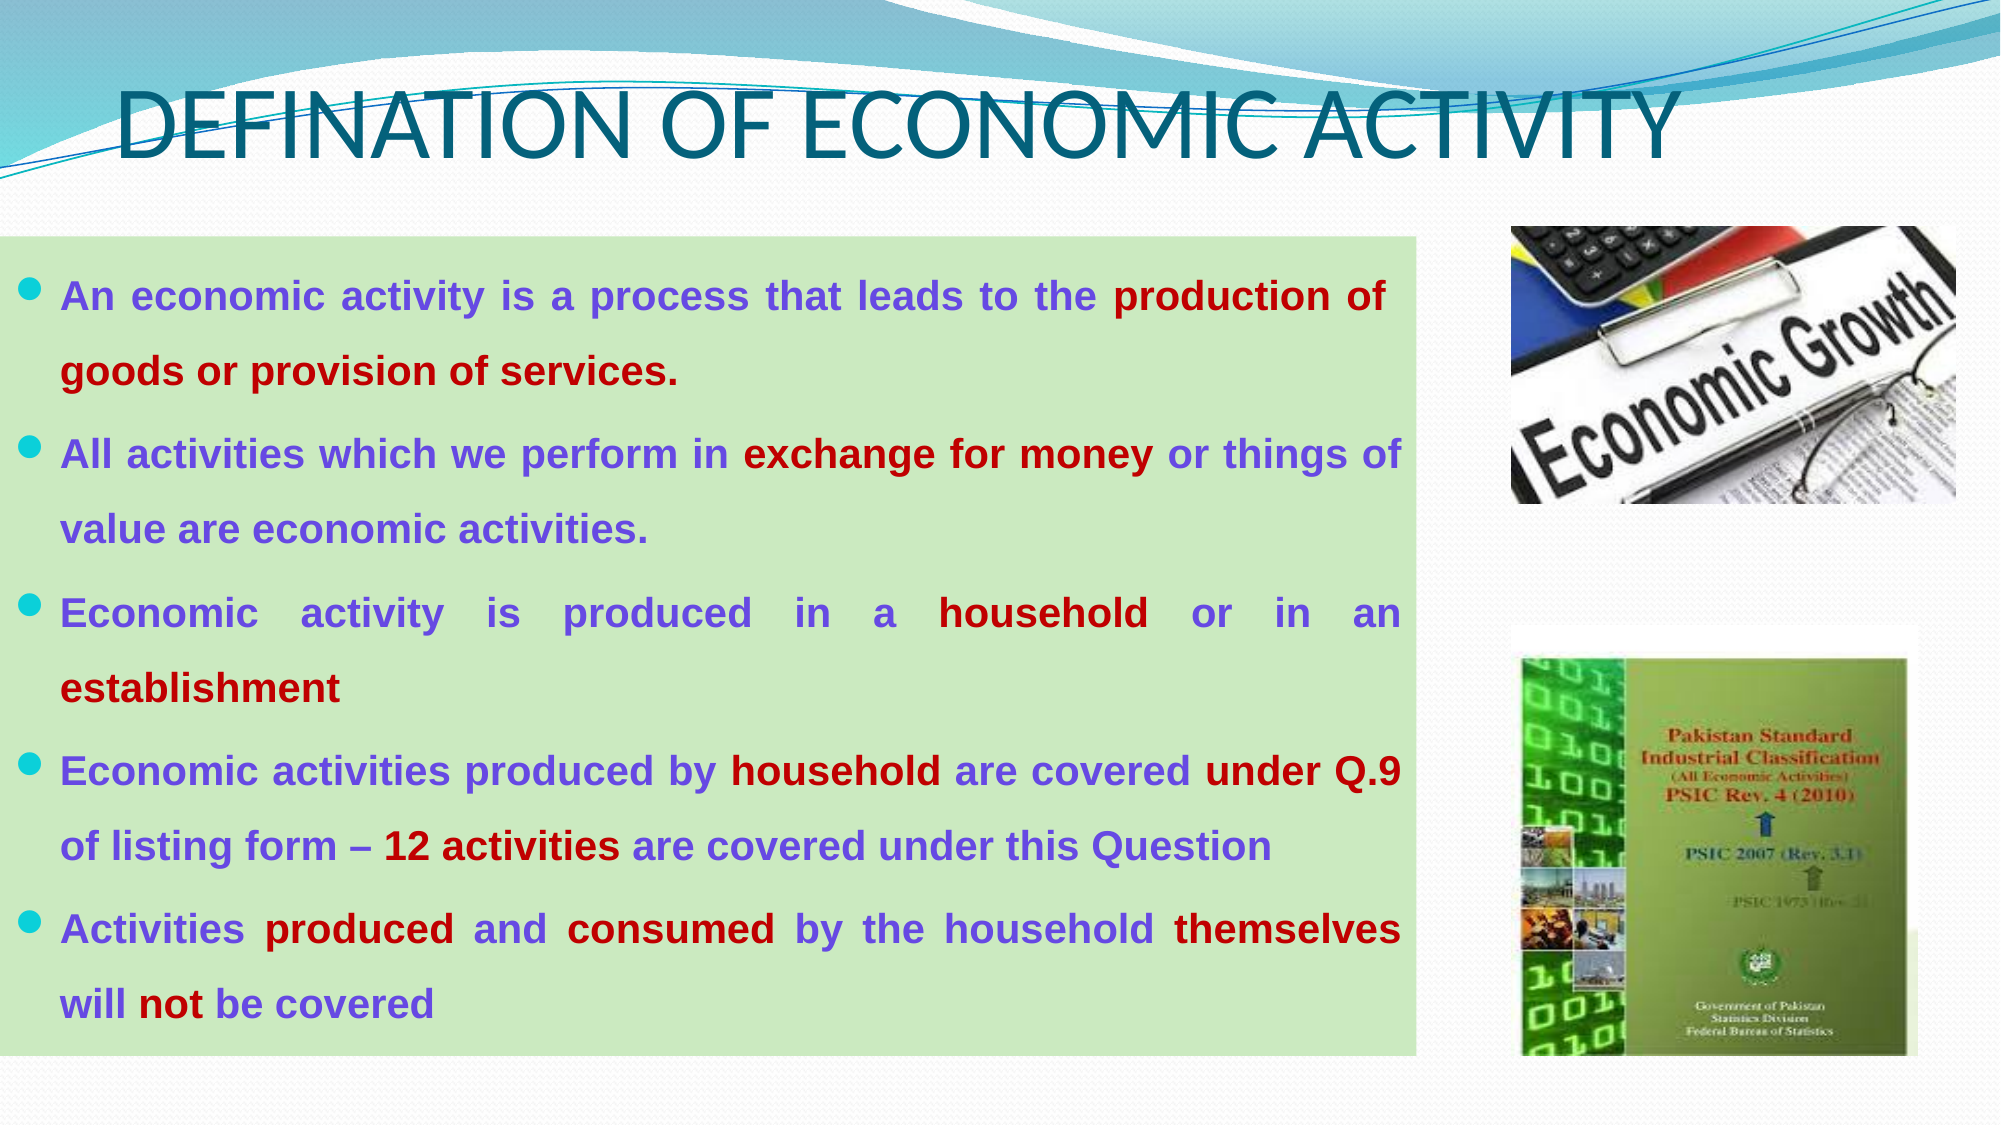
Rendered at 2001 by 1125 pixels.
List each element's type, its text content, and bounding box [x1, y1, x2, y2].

picture [1511, 624, 1918, 1057]
picture [1511, 226, 1956, 505]
text_box DEFINATION OF ECONOMIC ACTIVITY [114, 42, 1932, 179]
list An economic activity is a process that leads to the production of goods or provision of services. All activities which we perform in exchange for money or things of value are economic activities. Economic activity is produced in a household or in an establishment Economic activities produced by household are covered under Q.9 of listing form – 12 activities are covered under this Question Activities produced and consumed by the household themselves will not be covered [0, 236, 1417, 1056]
